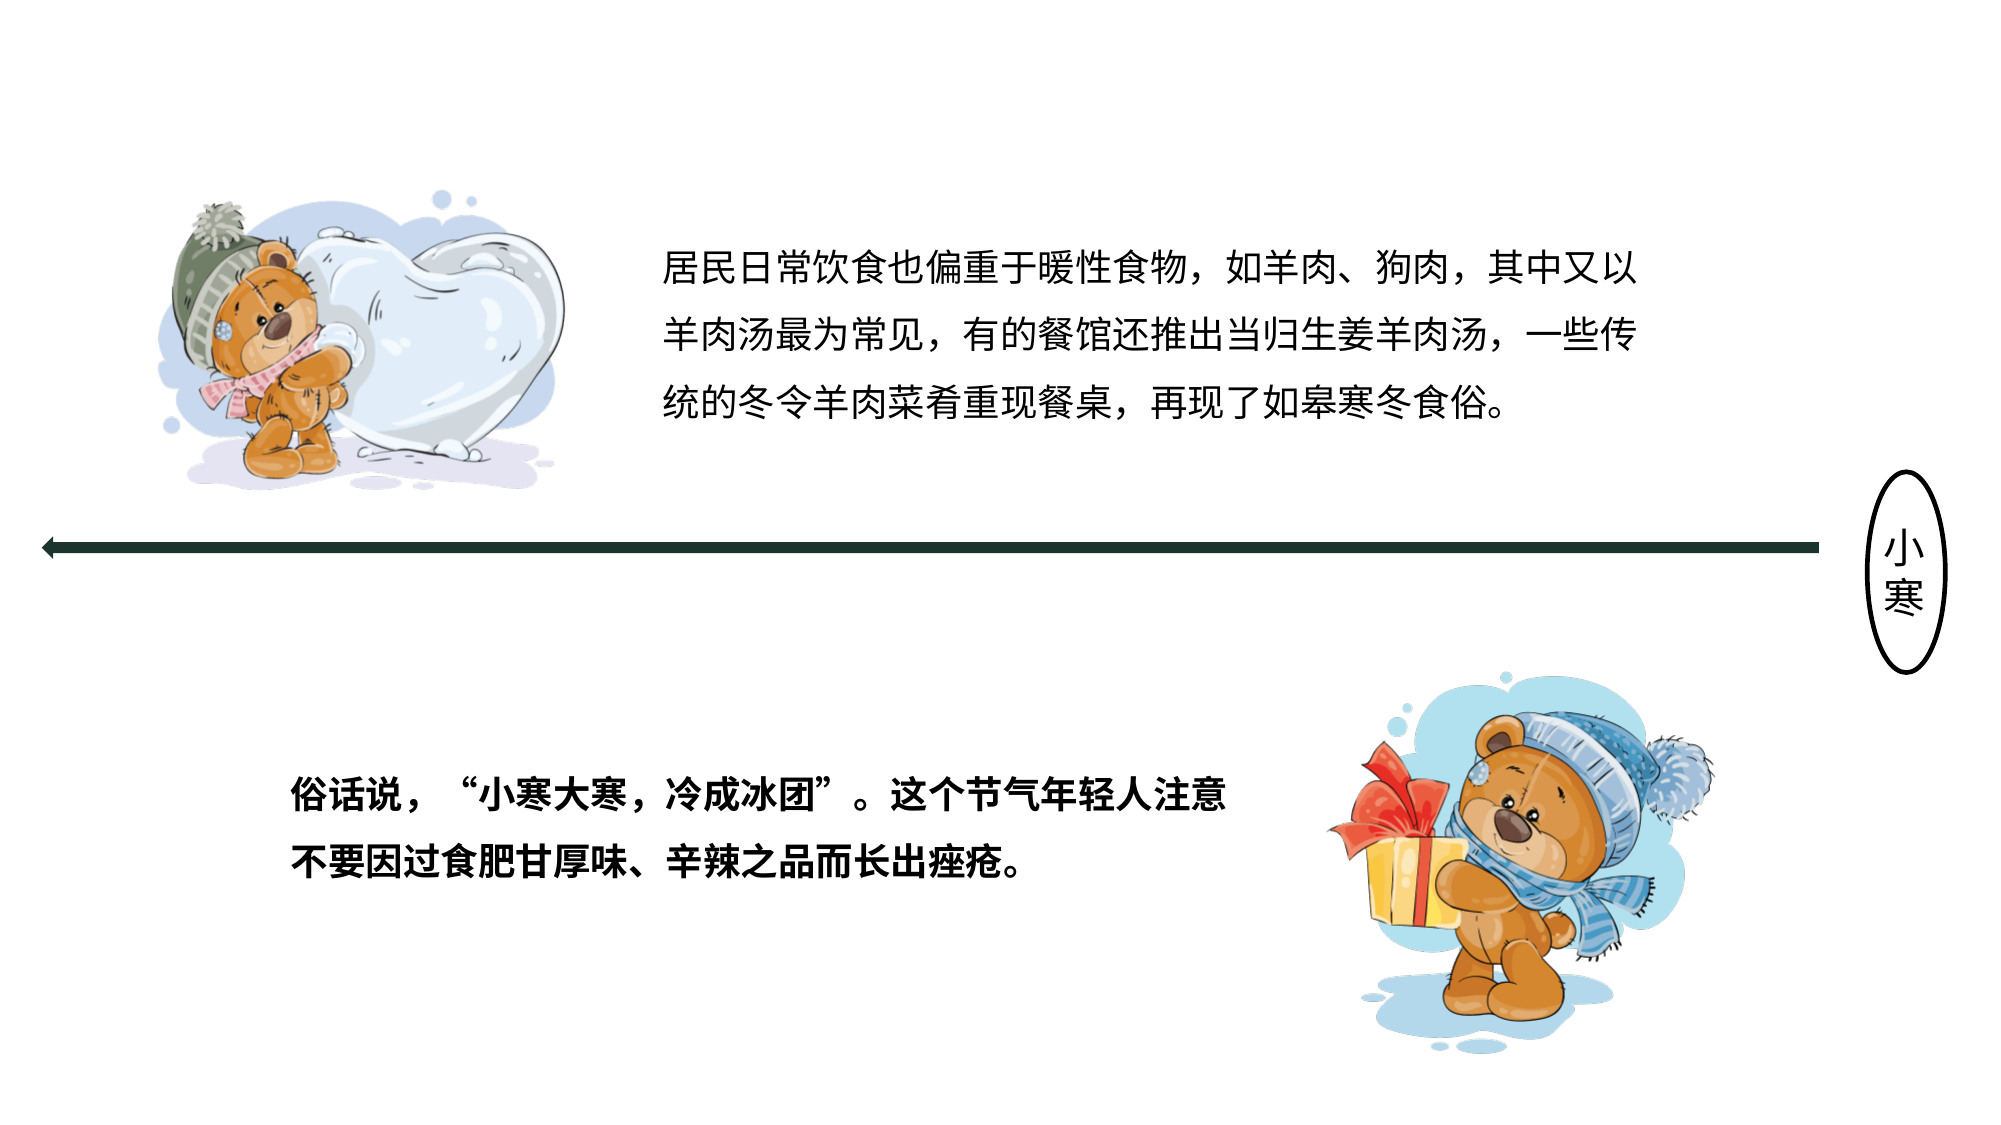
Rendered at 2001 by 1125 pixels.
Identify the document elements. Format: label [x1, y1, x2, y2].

text_box [1867, 471, 1948, 673]
text_box [69, 74, 1672, 659]
text_box [41, 536, 69, 559]
text_box [290, 538, 1818, 1125]
